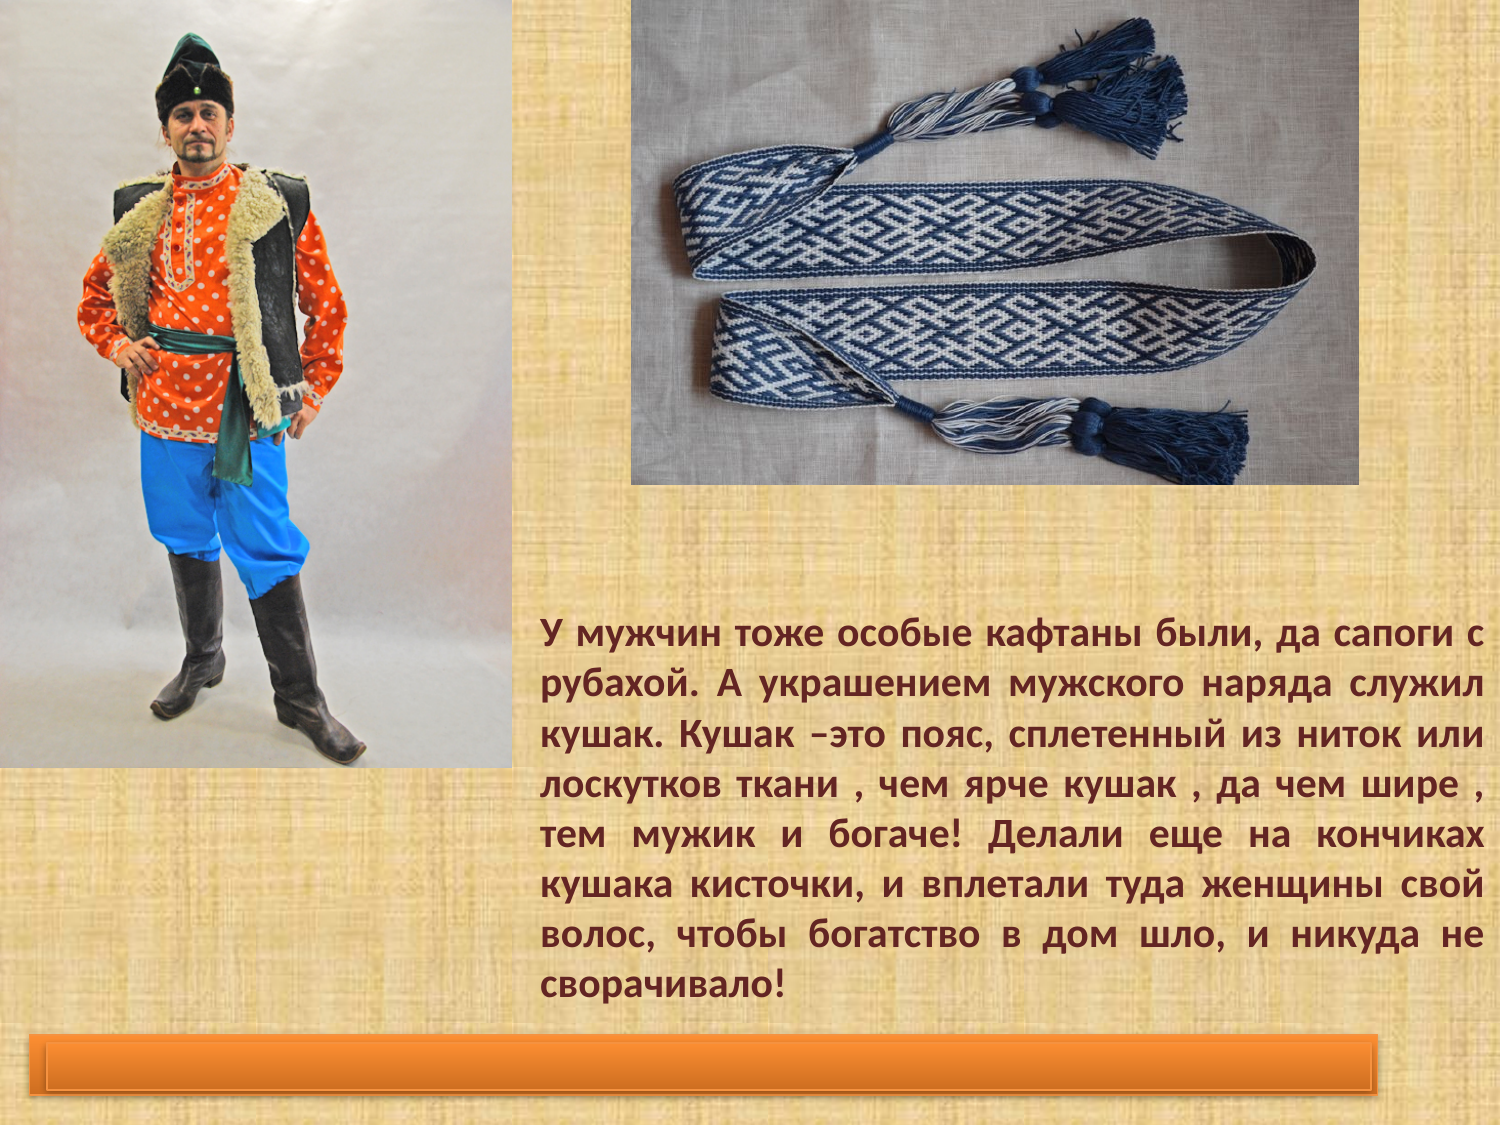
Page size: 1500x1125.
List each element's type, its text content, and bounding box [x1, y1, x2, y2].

picture [0, 0, 1500, 1125]
text_box У мужчин тоже особые кафтаны были, да сапоги с рубахой. А украшением мужского наряда служил кушак. Кушак –это пояс, сплетенный из ниток или лоскутков ткани , чем ярче кушак , да чем шире , тем мужик и богаче! Делали еще на кончиках кушака кисточки, и вплетали туда женщины свой волос, чтобы богатство в дом шло, и никуда не сворачивало! [525, 597, 1500, 1013]
text_box [46, 1042, 1372, 1091]
